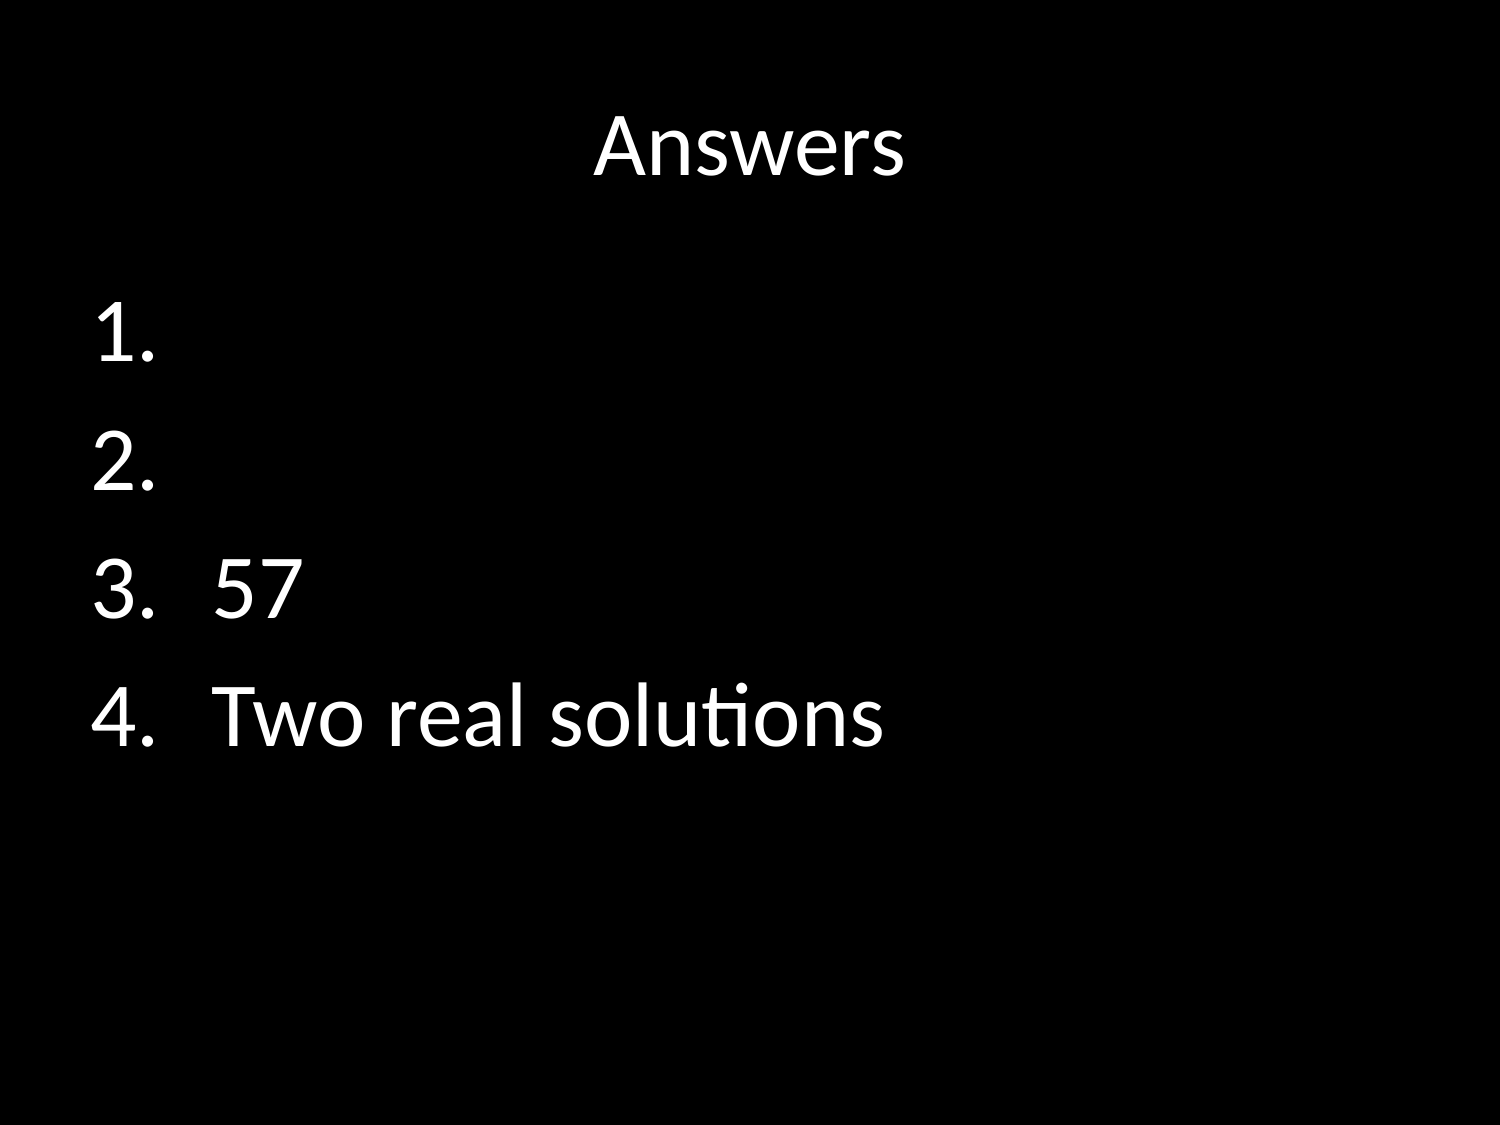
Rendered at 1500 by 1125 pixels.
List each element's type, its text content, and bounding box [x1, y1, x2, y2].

title Answers [75, 45, 1425, 233]
